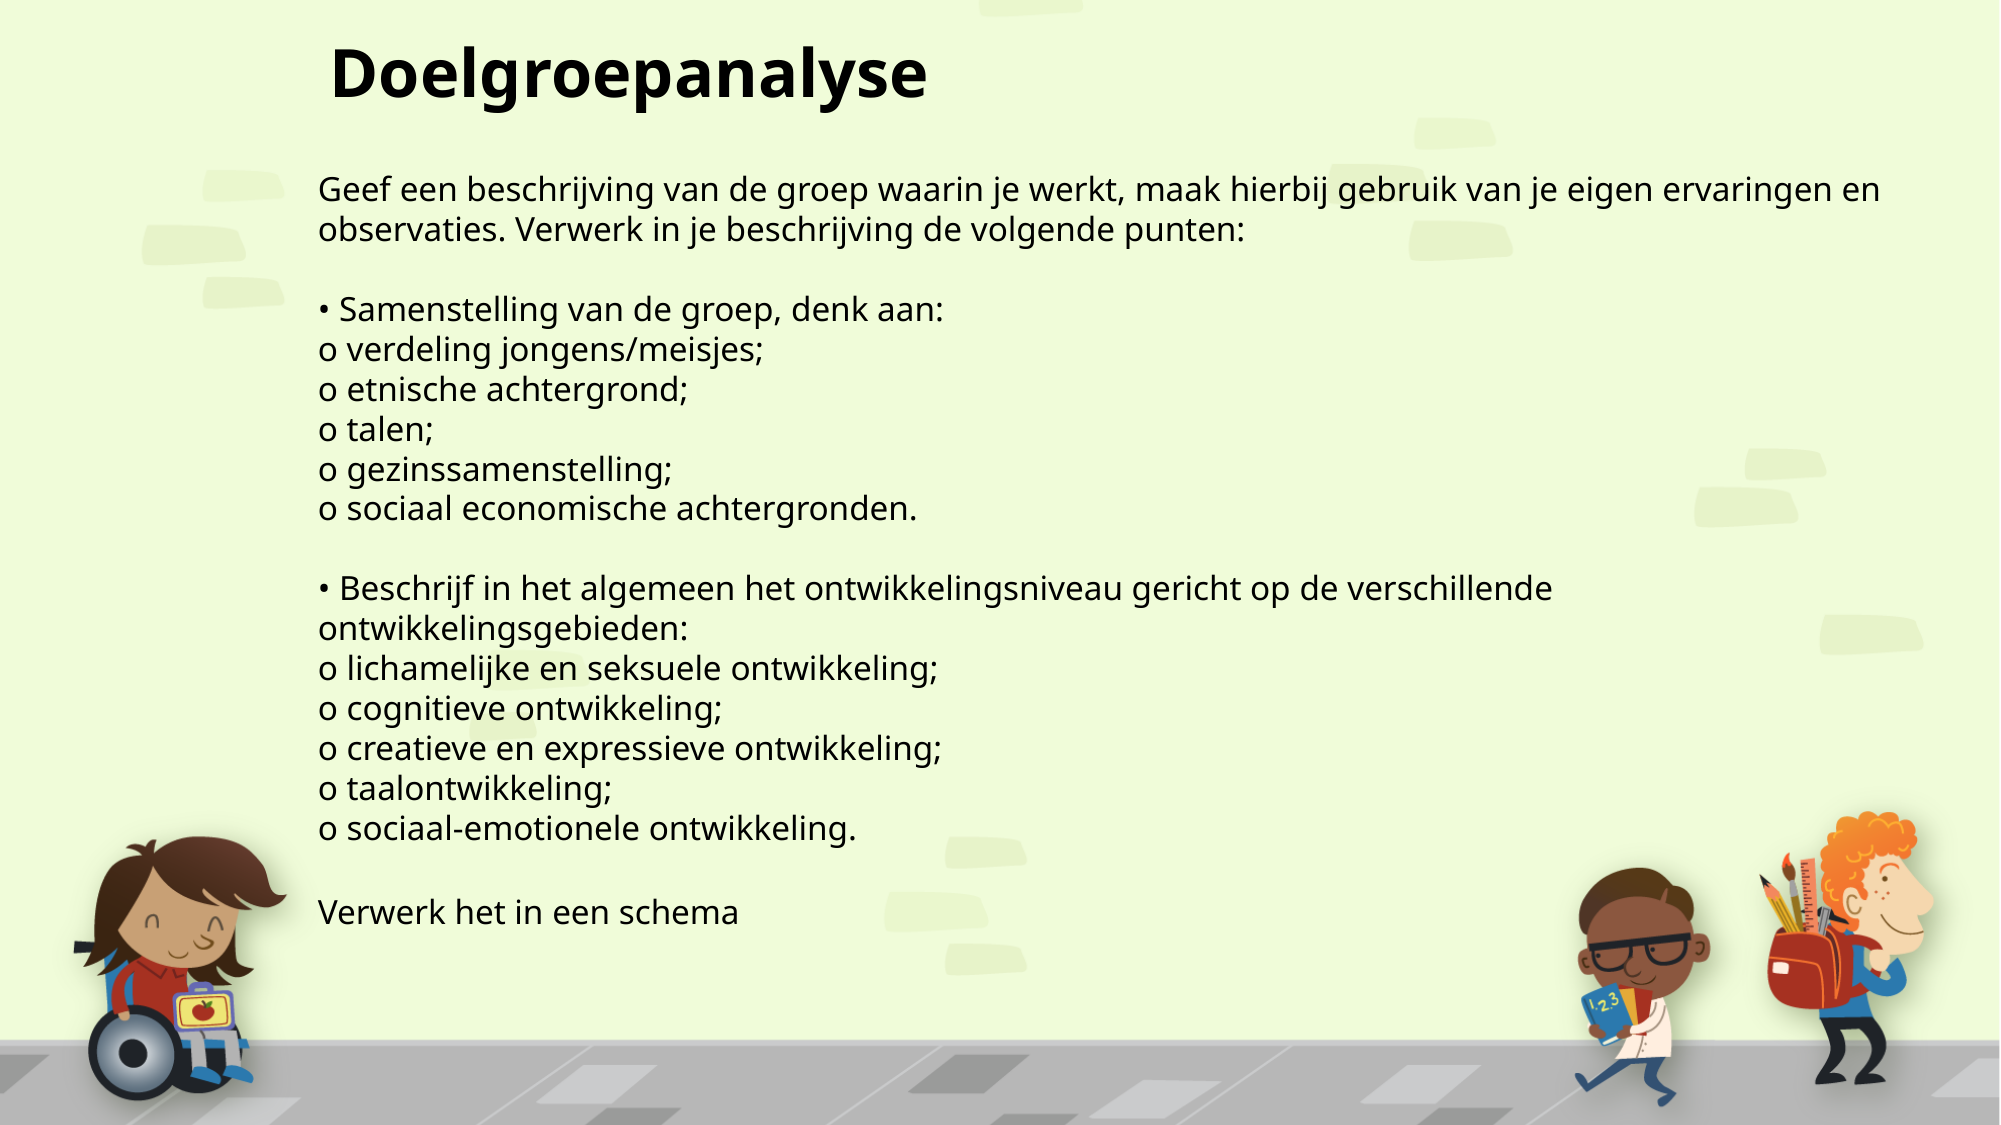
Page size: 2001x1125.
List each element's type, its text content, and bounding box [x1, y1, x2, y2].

text_box Geef een beschrijving van de groep waarin je werkt, maak hierbij gebruik van je eigen ervaringen en observaties. Verwerk in je beschrijving de volgende punten: • Samenstelling van de groep, denk aan: o verdeling jongens/meisjes; o etnische achtergrond; o talen; o gezinssamenstelling; o sociaal economische achtergronden. • Beschrijf in het algemeen het ontwikkelingsniveau gericht op de verschillende ontwikkelingsgebieden: o lichamelijke en seksuele ontwikkeling; o cognitieve ontwikkeling; o creatieve en expressieve ontwikkeling; o taalontwikkeling; o sociaal-emotionele ontwikkeling. Verwerk het in een schema [303, 160, 1981, 1030]
text_box Doelgroepanalyse [314, 23, 1316, 119]
picture [0, 0, 2000, 1125]
